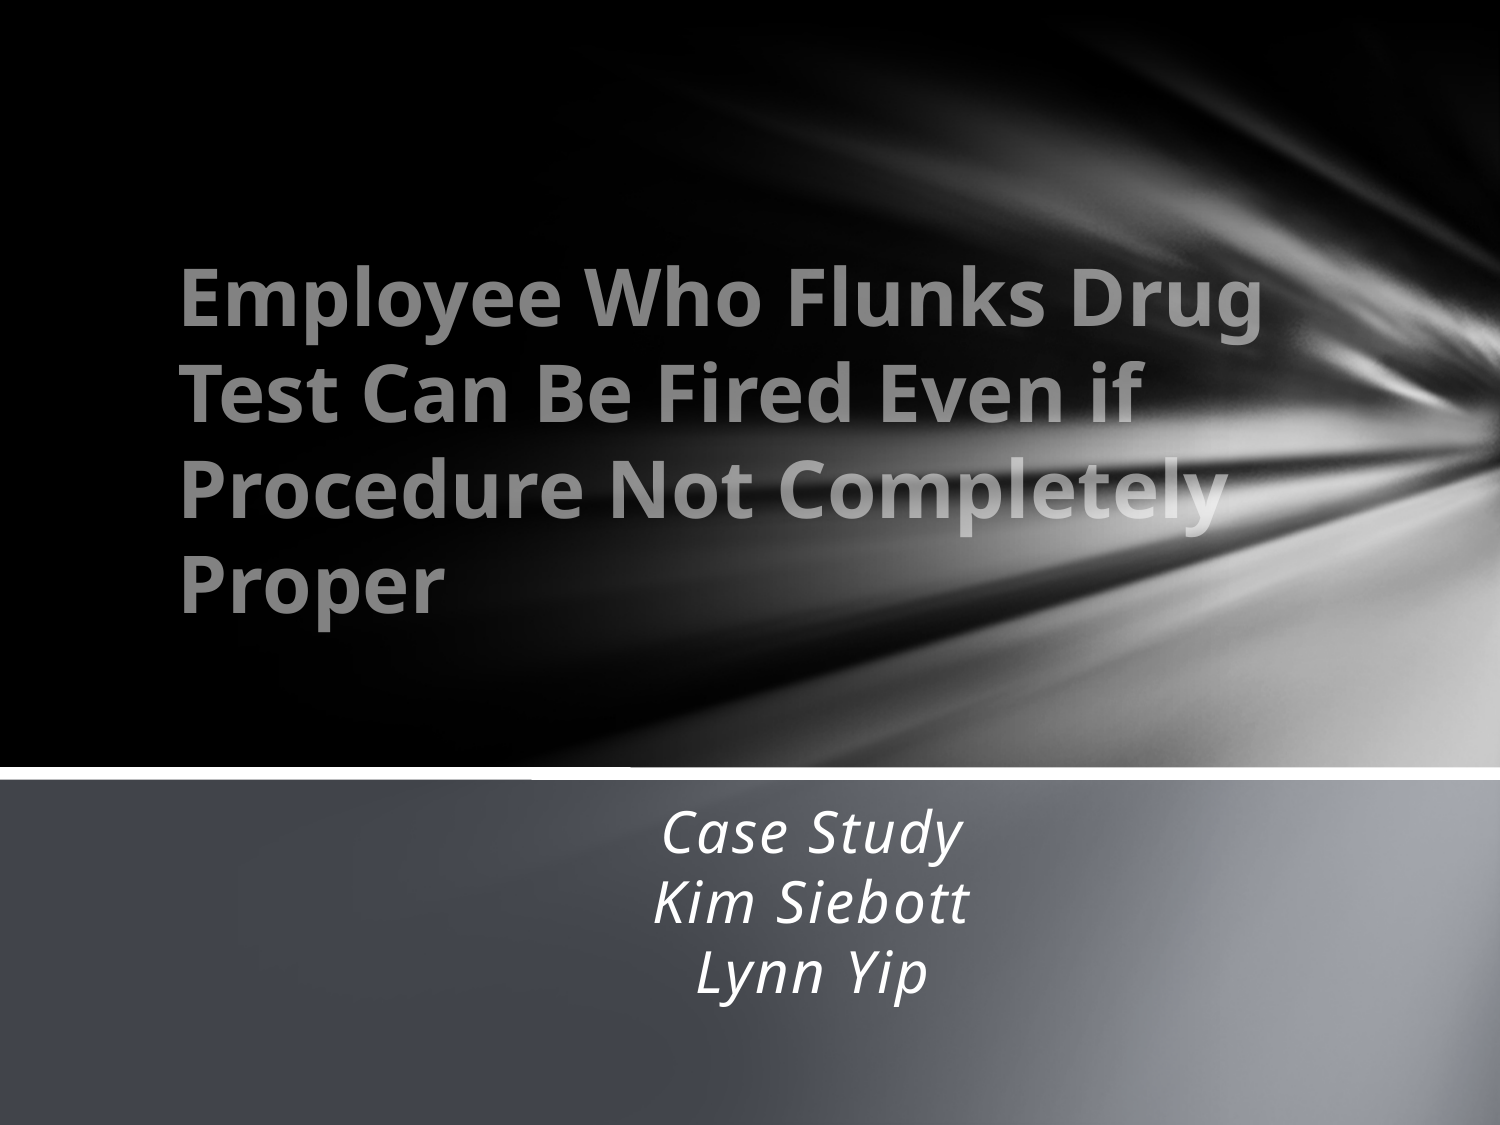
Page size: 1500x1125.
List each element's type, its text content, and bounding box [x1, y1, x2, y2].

title Employee Who Flunks Drug Test Can Be Fired Even if Procedure Not Completely Proper [162, 237, 1423, 638]
subtitle Case Study Kim Siebott Lynn Yip [437, 787, 1188, 1012]
